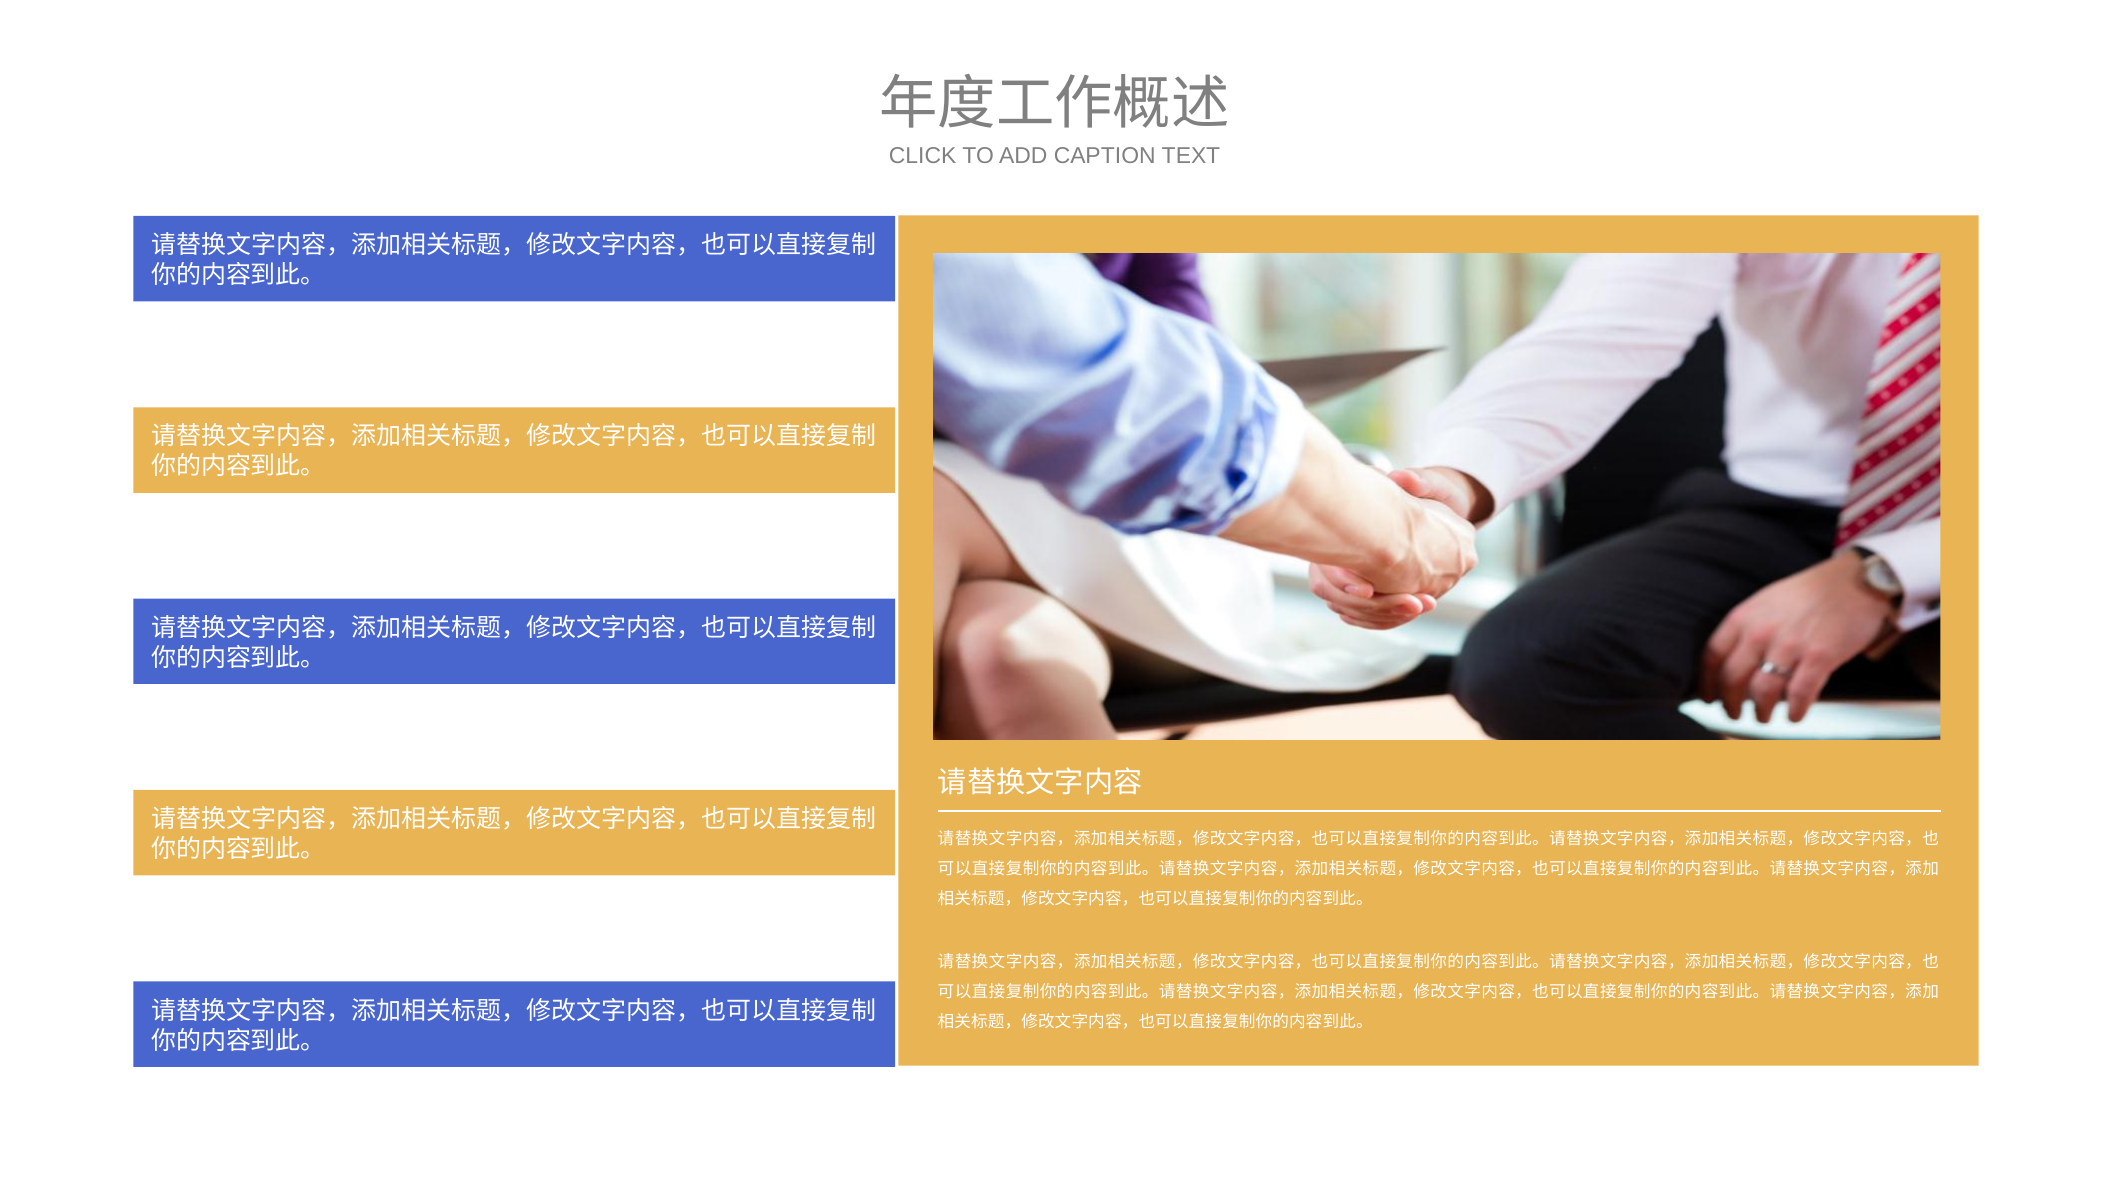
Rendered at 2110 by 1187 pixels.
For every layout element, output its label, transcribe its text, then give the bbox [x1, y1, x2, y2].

text_box [932, 253, 1942, 740]
text_box 请替换文字内容，添加相关标题，修改文字内容，也可以直接复制你的内容到此。 [132, 406, 896, 494]
text_box 请替换文字内容，添加相关标题，修改文字内容，也可以直接复制你的内容到此。 [132, 980, 896, 1068]
text_box [897, 214, 1980, 1067]
text_box 请替换文字内容，添加相关标题，修改文字内容，也可以直接复制你的内容到此。 [132, 598, 896, 685]
text_box 请替换文字内容，添加相关标题，修改文字内容，也可以直接复制你的内容到此。请替换文字内容，添加相关标题，修改文字内容，也可以直接复制你的内容到此。请替换文字内容，添加相关标题，修改文字内容，也可以直接复制你的内容到此。请替换文字内容，添加相关标题，修改文字内容，也可以直接复制你的内容到此。 [937, 818, 1941, 909]
text_box 请替换文字内容 [937, 763, 1240, 799]
text_box 请替换文字内容，添加相关标题，修改文字内容，也可以直接复制你的内容到此。请替换文字内容，添加相关标题，修改文字内容，也可以直接复制你的内容到此。请替换文字内容，添加相关标题，修改文字内容，也可以直接复制你的内容到此。请替换文字内容，添加相关标题，修改文字内容，也可以直接复制你的内容到此。 [937, 941, 1941, 1032]
text_box CLICK TO ADD CAPTION TEXT [865, 140, 1245, 168]
text_box 年度工作概述 [865, 65, 1245, 136]
text_box 请替换文字内容，添加相关标题，修改文字内容，也可以直接复制你的内容到此。 [132, 789, 896, 876]
text_box 请替换文字内容，添加相关标题，修改文字内容，也可以直接复制你的内容到此。 [132, 215, 896, 302]
